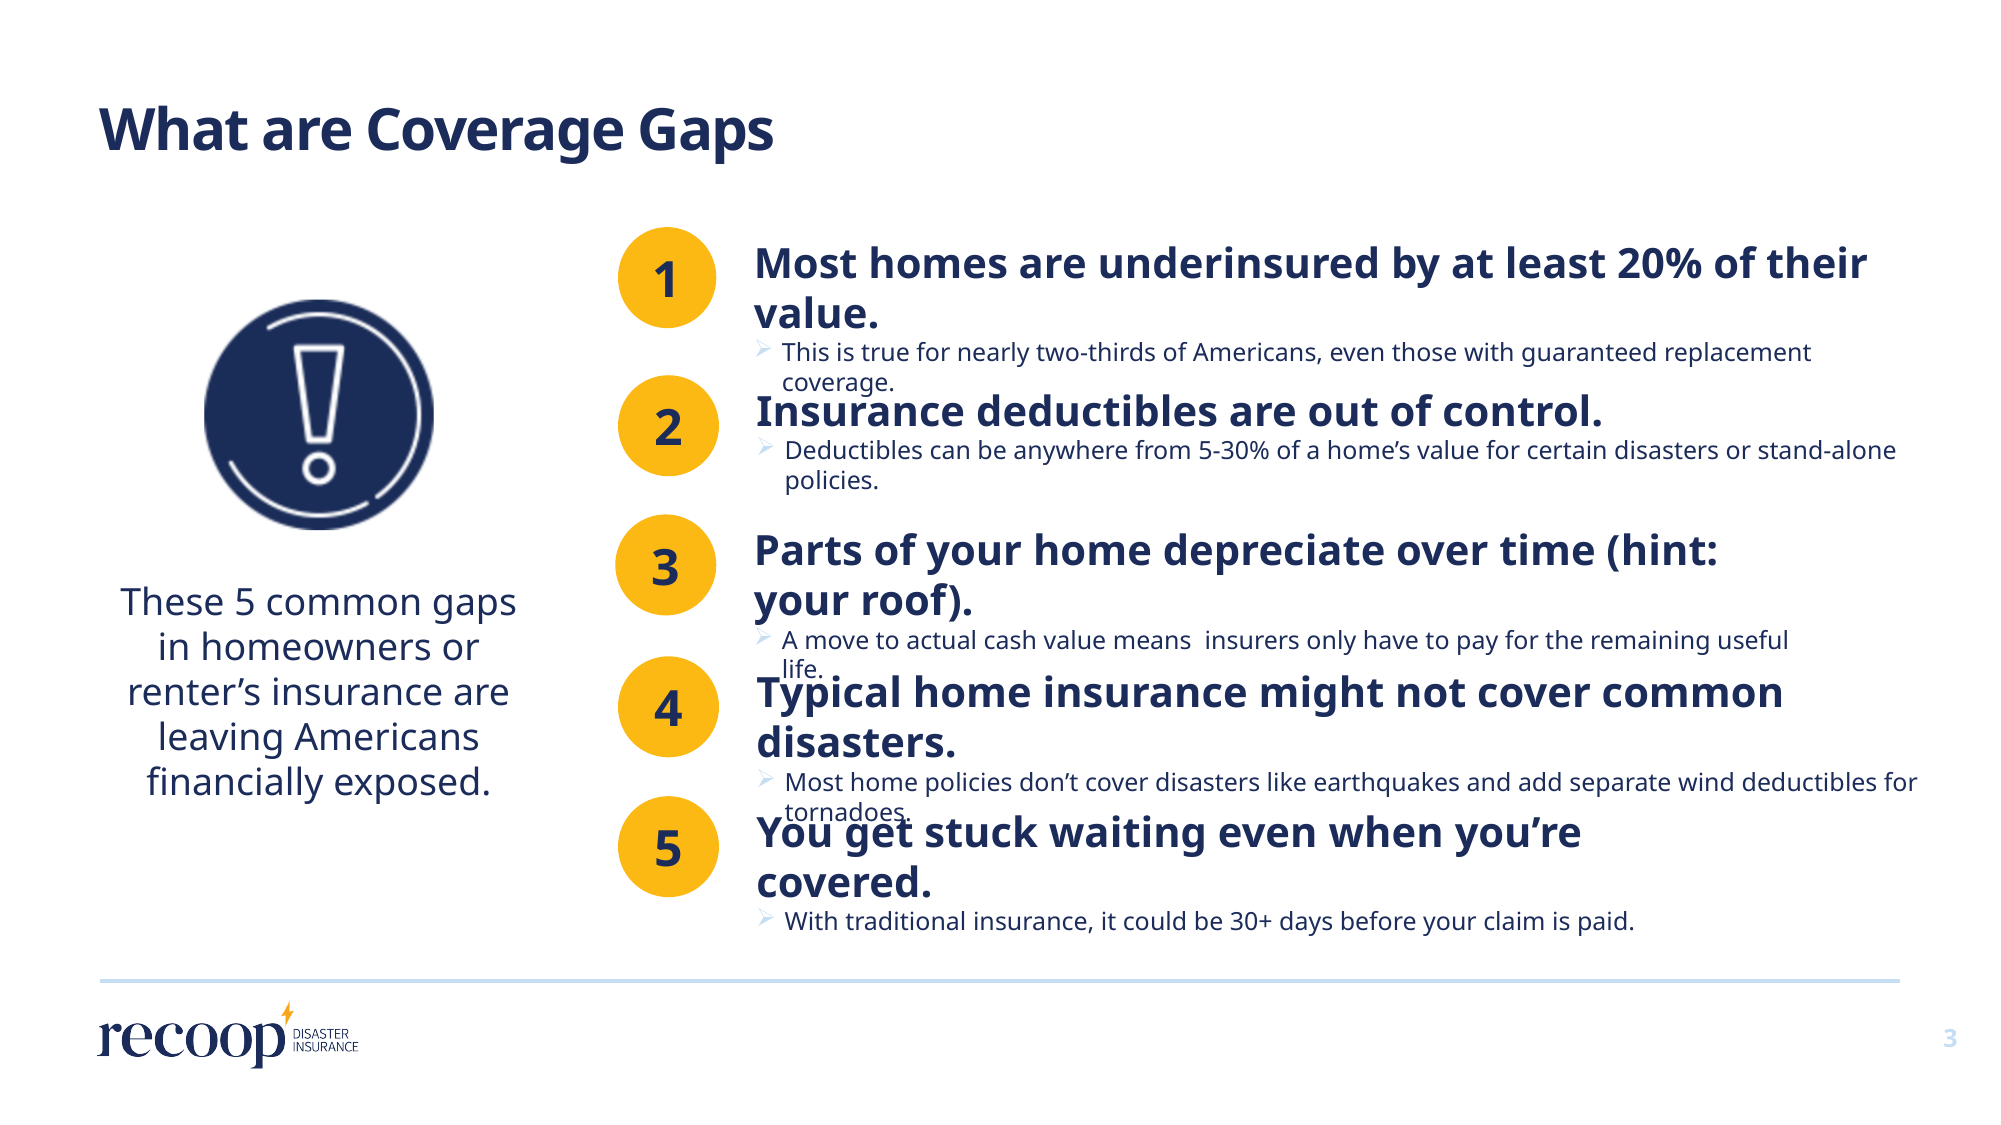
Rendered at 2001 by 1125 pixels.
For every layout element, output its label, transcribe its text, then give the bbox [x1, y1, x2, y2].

picture [173, 285, 465, 549]
text_box 3 [614, 513, 698, 617]
text_box 1 [616, 226, 718, 330]
text_box 4 [616, 655, 681, 759]
text_box Most homes are underinsured by at least 20% of their value. This is true for nearly two-thirds of Americans, even those with guaranteed replacement coverage. [678, 236, 1898, 384]
text_box 2 [616, 374, 699, 478]
text_box These 5 common gaps in homeowners or renter’s insurance are leaving Americans financially exposed. [112, 578, 526, 804]
picture [79, 989, 376, 1079]
text_box You get stuck waiting even when you’re covered. With traditional insurance, it could be 30+ days before your claim is paid. [681, 805, 1645, 936]
text_box Insurance deductibles are out of control. Deductibles can be anywhere from 5-30% of a home’s value for certain disasters or stand-alone policies. [681, 384, 1900, 495]
text_box 5 [616, 795, 721, 899]
title What are Coverage Gaps [99, 99, 839, 166]
text_box Typical home insurance might not cover common disasters. Most home policies don’t cover disasters like earthquakes and add separate wind deductibles for tornadoes. [681, 666, 1969, 827]
text_box Parts of your home depreciate over time (hint: your roof). A move to actual cash value means insurers only have to pay for the remaining useful life. [678, 524, 1800, 684]
